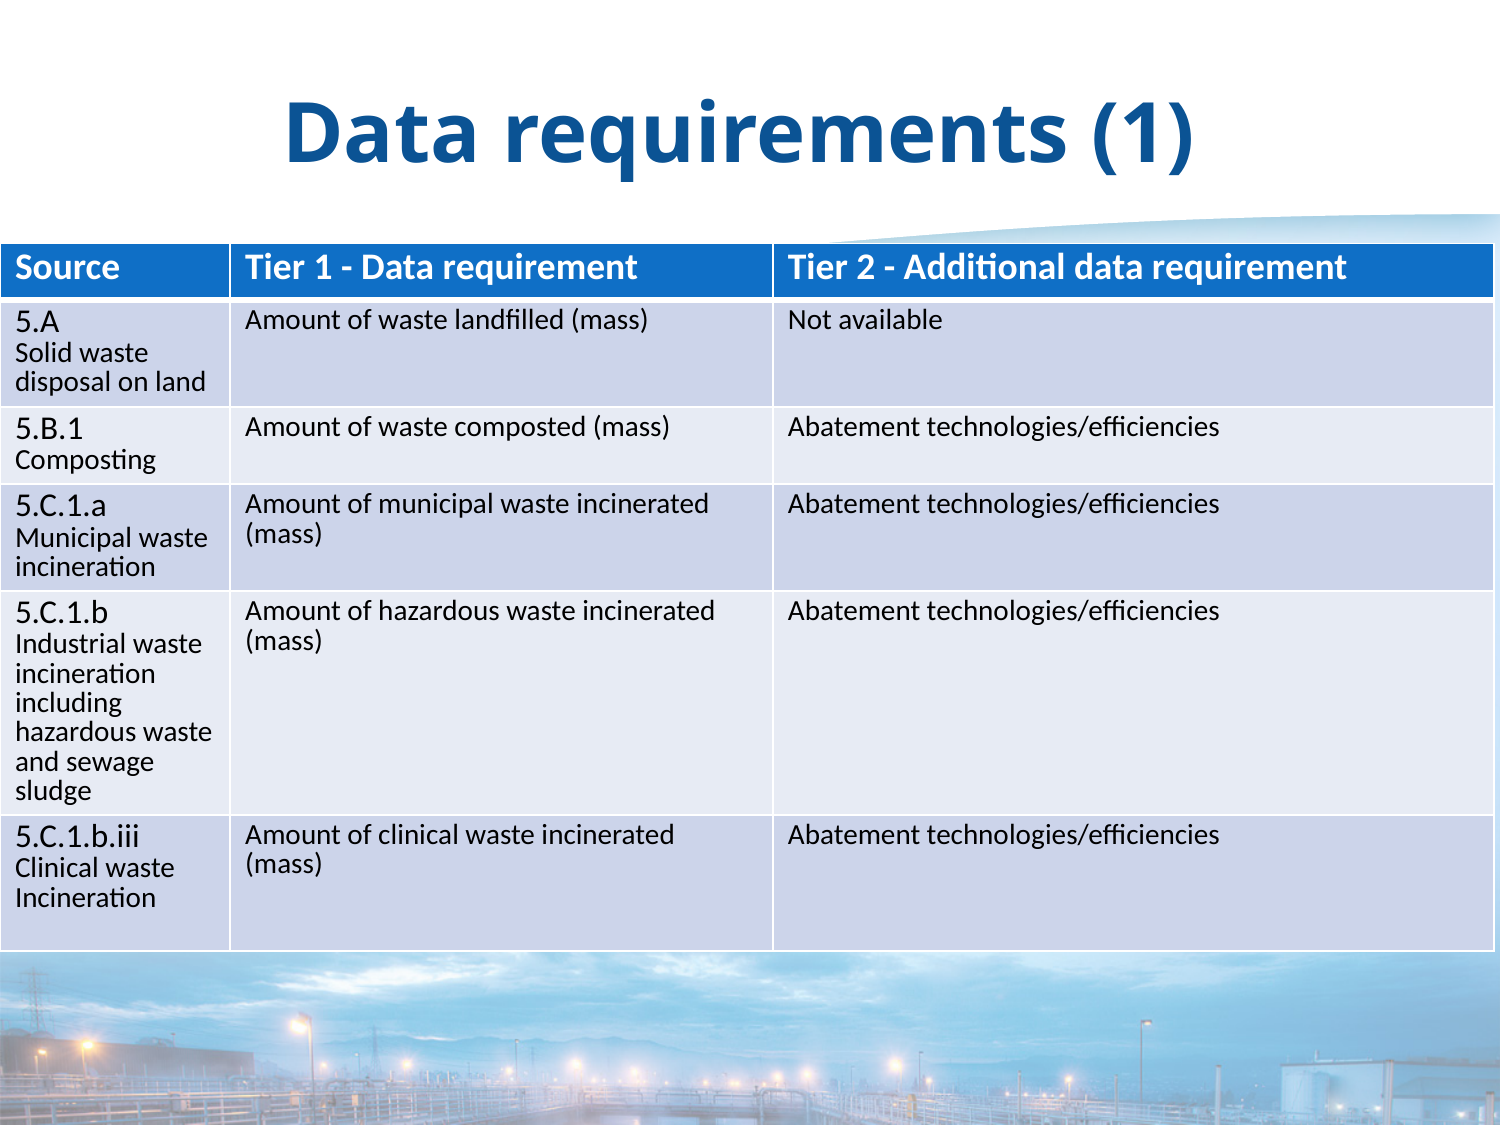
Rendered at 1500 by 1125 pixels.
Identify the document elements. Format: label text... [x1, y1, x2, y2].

table_cell 5.B.1 Composting [1, 408, 229, 483]
table_header Tier 1 - Data requirement [231, 244, 772, 297]
title Data requirements (1) [75, 45, 1425, 233]
table_cell Abatement technologies/efficiencies [774, 592, 1493, 814]
table_cell Abatement technologies/efficiencies [774, 408, 1493, 483]
picture [0, 215, 1500, 1125]
table_header Tier 2 - Additional data requirement [774, 244, 1493, 297]
table_cell Amount of waste landfilled (mass) [231, 303, 772, 406]
table_cell Amount of municipal waste incinerated (mass) [231, 485, 772, 590]
table_cell 5.C.1.b Industrial waste incineration including hazardous waste and sewage sludge [1, 592, 229, 814]
table_cell 5.C.1.a Municipal waste incineration [1, 485, 229, 590]
table_cell Amount of clinical waste incinerated (mass) [231, 816, 772, 950]
table_cell Amount of hazardous waste incinerated (mass) [231, 592, 772, 814]
table_cell Amount of waste composted (mass) [231, 408, 772, 483]
table_cell Abatement technologies/efficiencies [774, 485, 1493, 590]
table_cell Abatement technologies/efficiencies [774, 816, 1493, 950]
table_header Source [1, 244, 229, 297]
table_cell Not available [774, 303, 1493, 406]
table_cell 5.C.1.b.iii Clinical waste Incineration [1, 816, 229, 950]
table_cell 5.A Solid waste disposal on land [1, 303, 229, 406]
